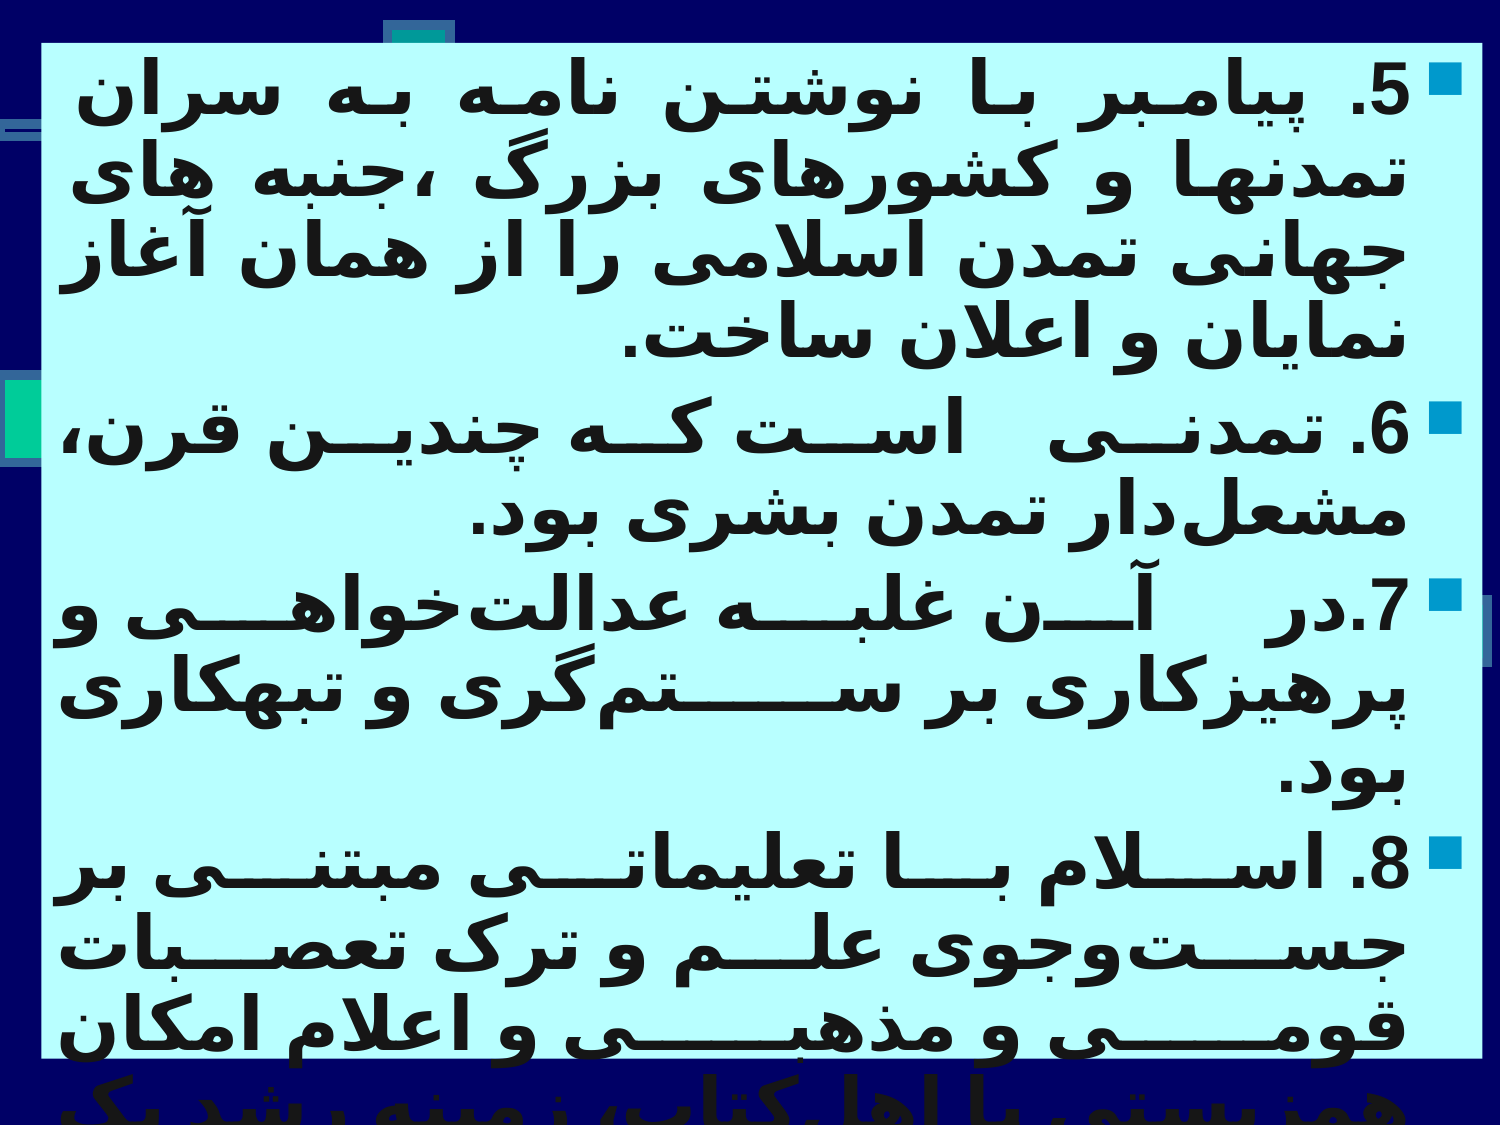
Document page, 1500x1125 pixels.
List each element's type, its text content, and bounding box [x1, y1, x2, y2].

list 5. پیامبر با نوشتن نامه به سران تمدنها و کشورهای بزرگ ،جنبه های جهانی تمدن اسلامی را از همان آغاز نمایان و اعلان ساخت. 6. تمدنی است که چندین قرن، مشعل‌دار تمدن بشری بود. 7.در آن غلبه عدالت‌خواهی و پرهیزکاری بر ستم‌گری و تبهکاری بود. 8. اسلام با تعلیماتی مبتنی بر جست‌و‌جوی علم و ترک تعصبات قومی و مذهبی و اعلام امکان همزیستی با اهل‌کتاب، زمینه رشد یک تمدن عظیم و وسیع را فراهم ساخت. [41, 42, 1483, 1059]
